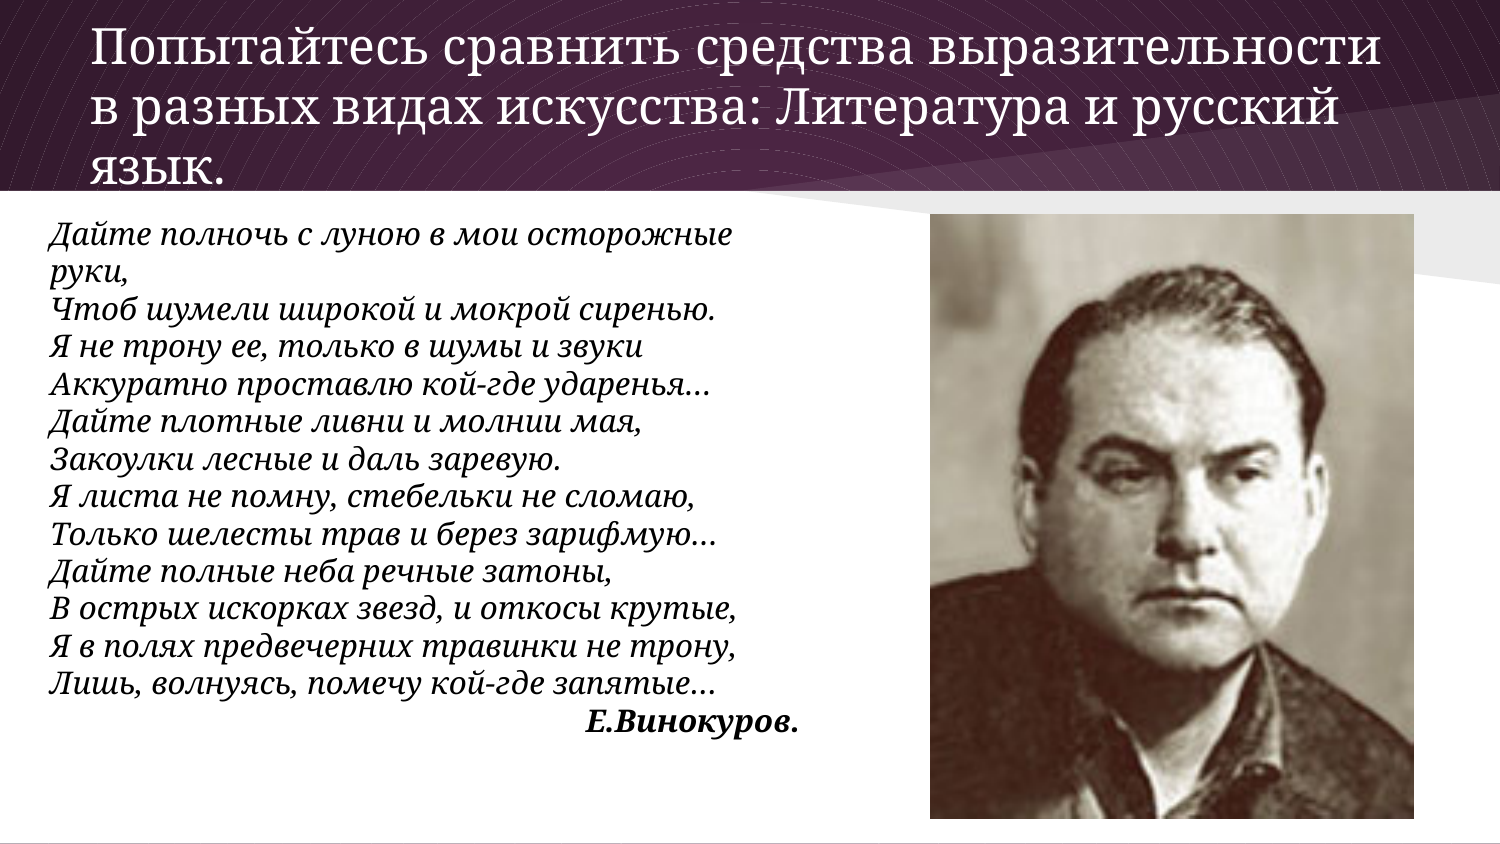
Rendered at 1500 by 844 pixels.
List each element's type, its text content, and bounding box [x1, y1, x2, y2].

list Дайте полночь с луною в мои осторожные руки, Чтоб шумели широкой и мокрой сиренью. Я не трону ее, только в шумы и звуки Аккуратно проставлю кой-где ударенья… Дайте плотные ливни и молнии мая, Закоулки лесные и даль заревую. Я листа не помну, стебельки не сломаю, Только шелесты трав и берез зарифмую… Дайте полные неба речные затоны, В острых искорках звезд, и откосы крутые, Я в полях предвечерних травинки не трону, Лишь, волнуясь, помечу кой-где запятые… Е.Винокуров. [35, 199, 816, 844]
title Попытайтесь сравнить средства выразительности в разных видах искусства: Литература и русский язык. [75, 33, 1425, 175]
picture [930, 214, 1414, 819]
